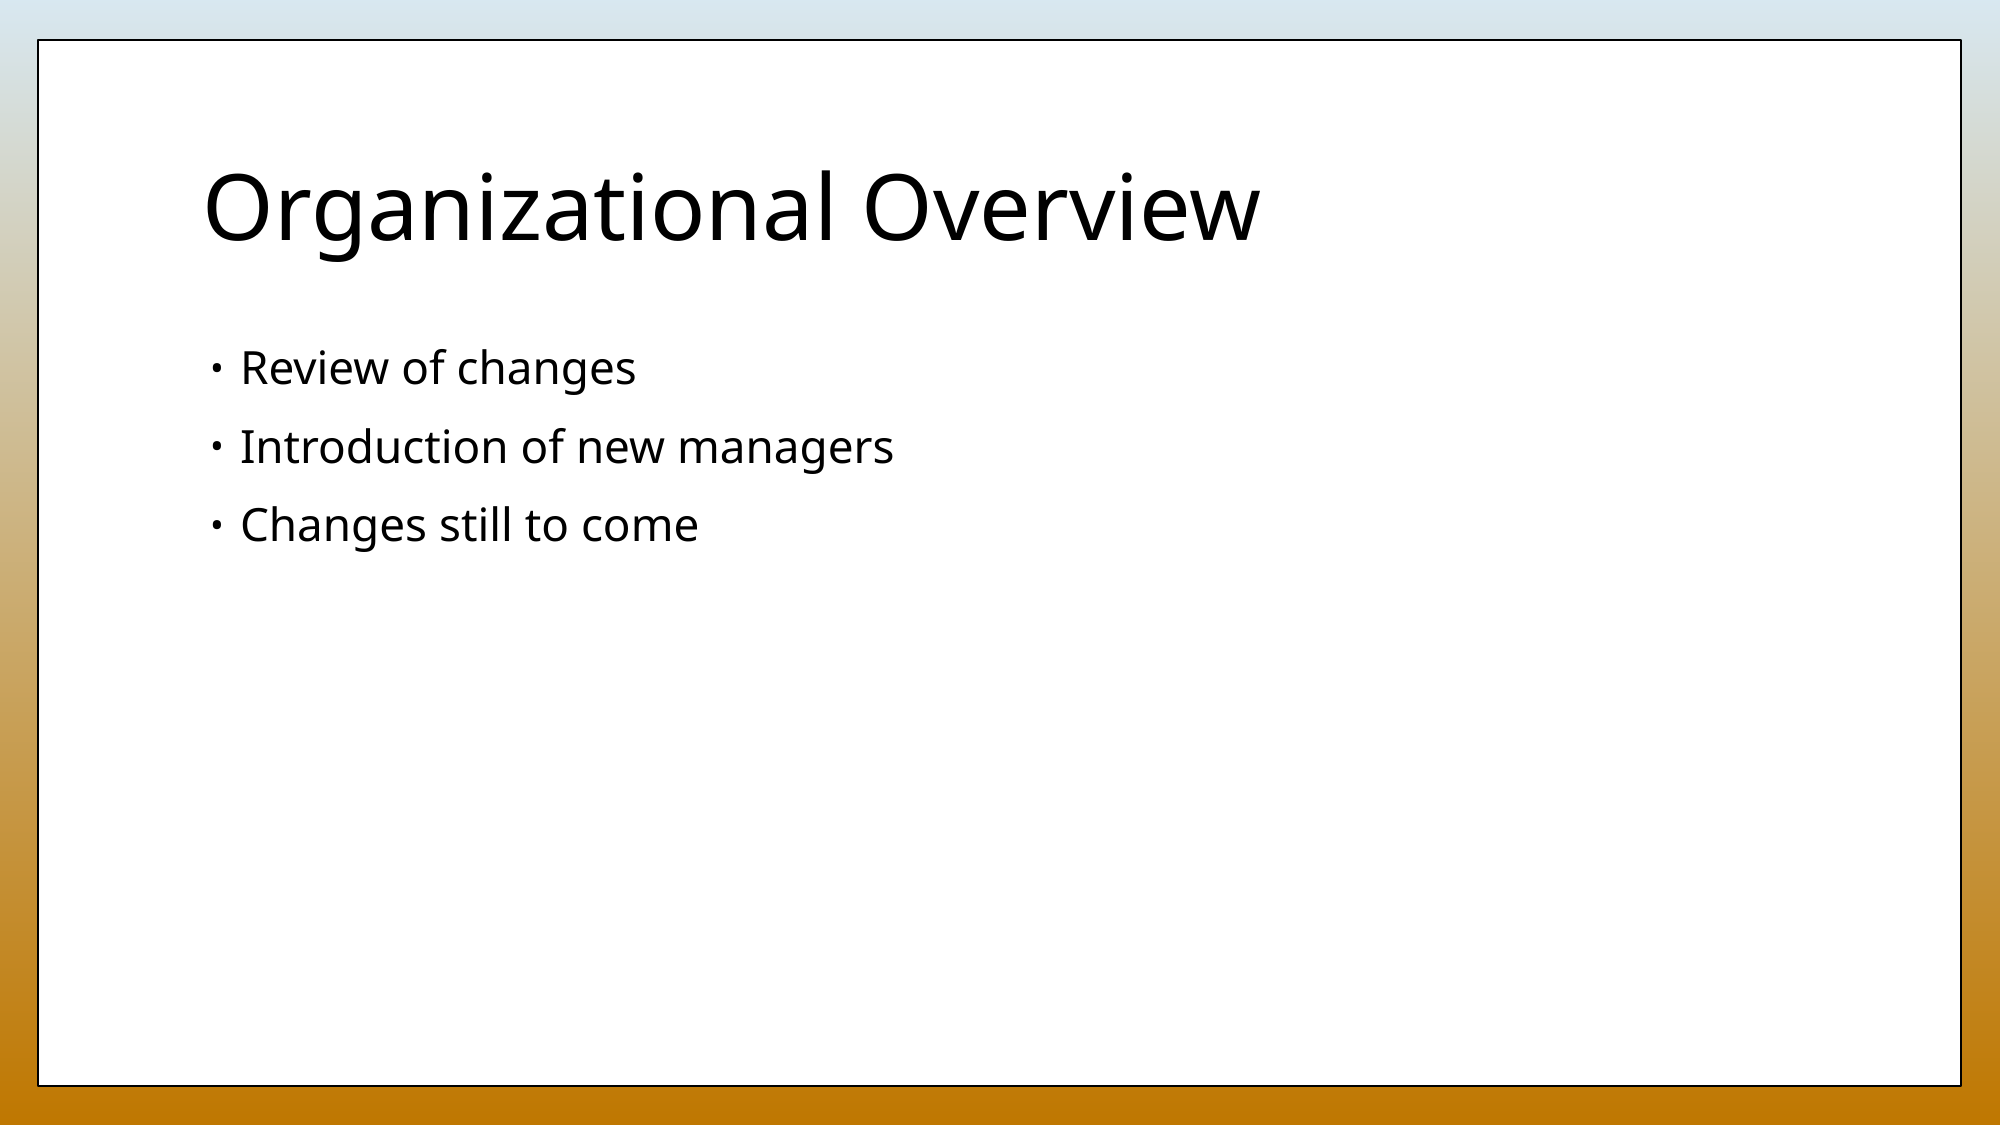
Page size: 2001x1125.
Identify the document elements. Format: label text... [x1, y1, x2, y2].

title Organizational Overview [187, 99, 1808, 323]
list Review of changes Introduction of new managers Changes still to come [187, 337, 1808, 1000]
